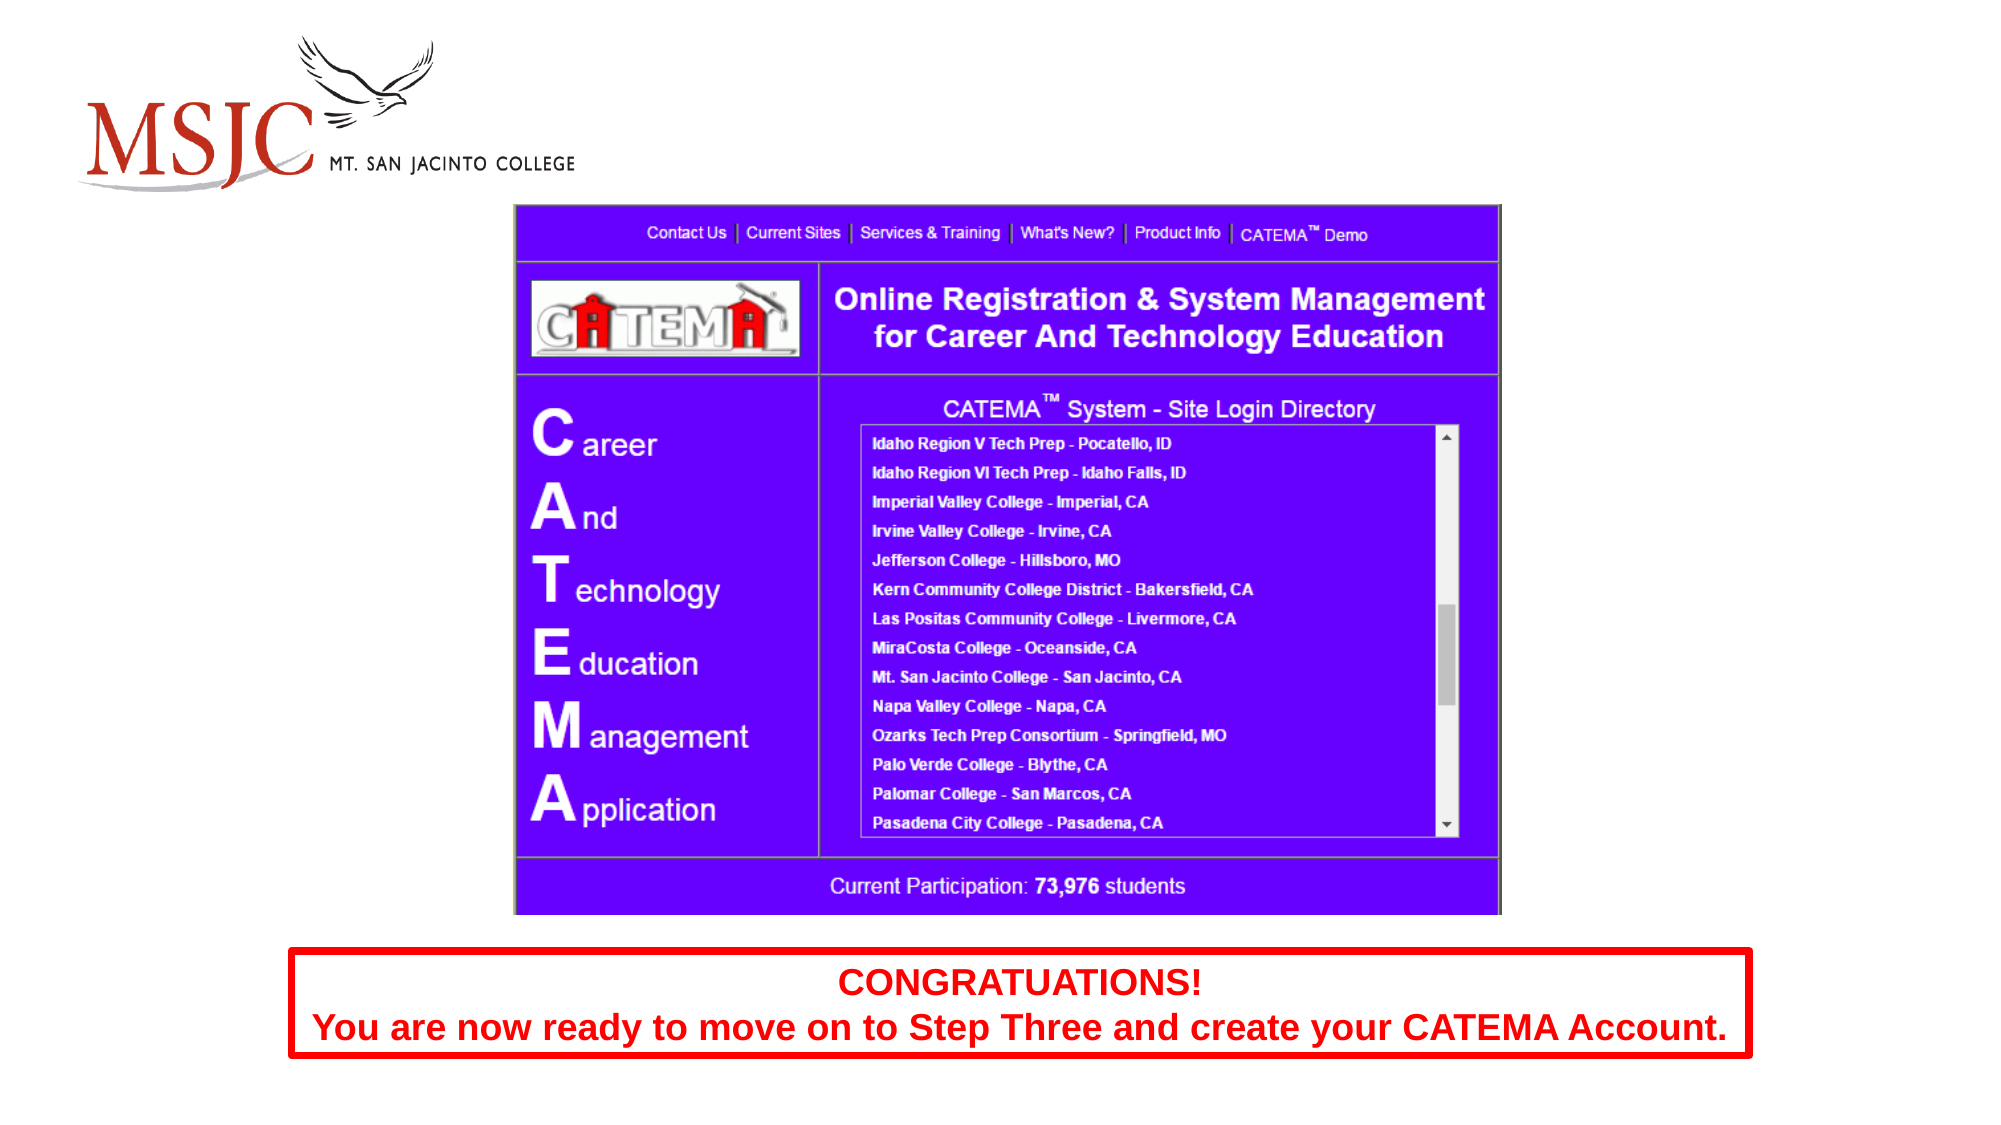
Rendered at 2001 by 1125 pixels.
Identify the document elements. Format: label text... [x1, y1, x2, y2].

text_box CONGRATUATIONS! You are now ready to move on to Step Three and create your CATEMA Account. [291, 950, 1750, 1056]
picture [512, 204, 1502, 915]
picture [77, 35, 576, 192]
